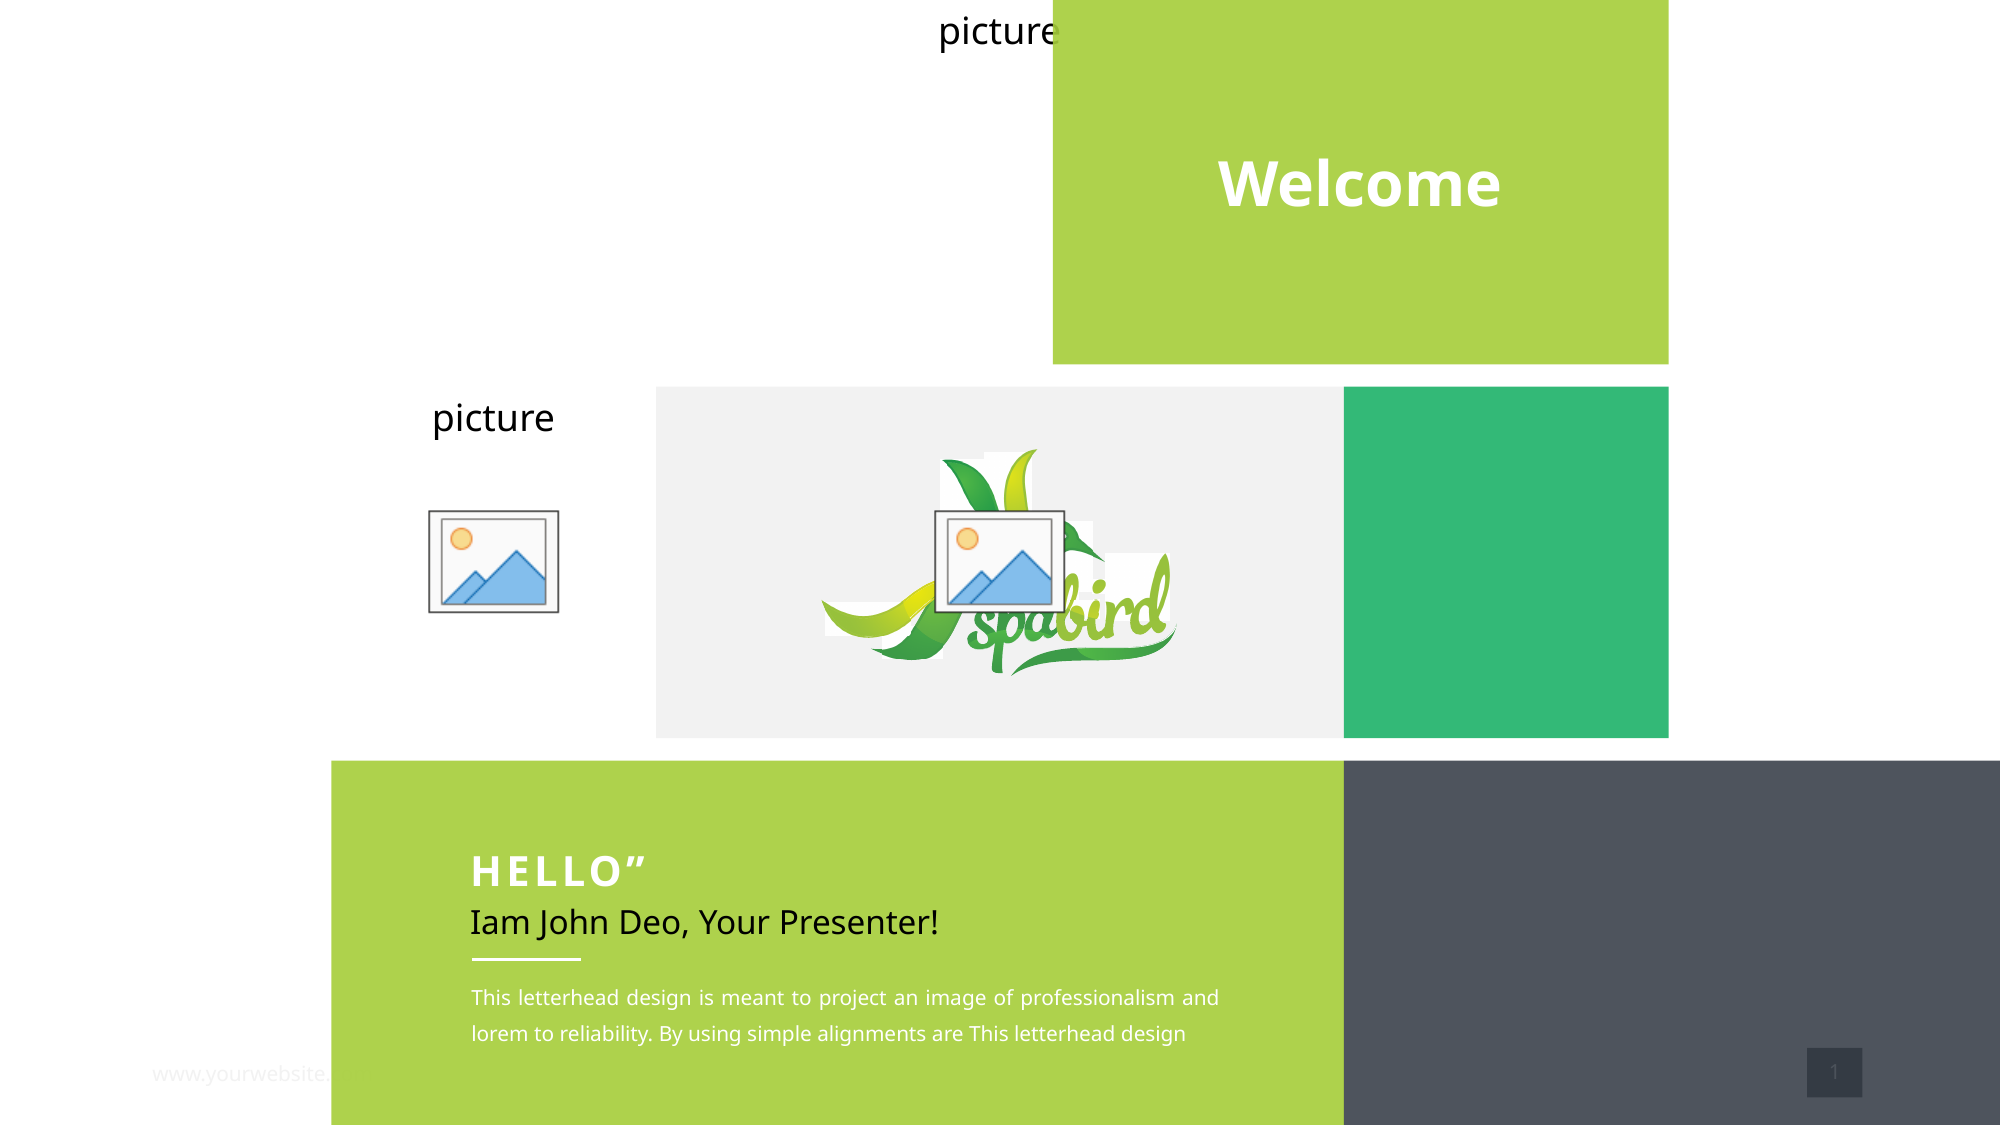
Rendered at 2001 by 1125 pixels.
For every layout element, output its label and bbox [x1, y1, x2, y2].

picture [0, 0, 2000, 1125]
text_box [455, 836, 1220, 1049]
